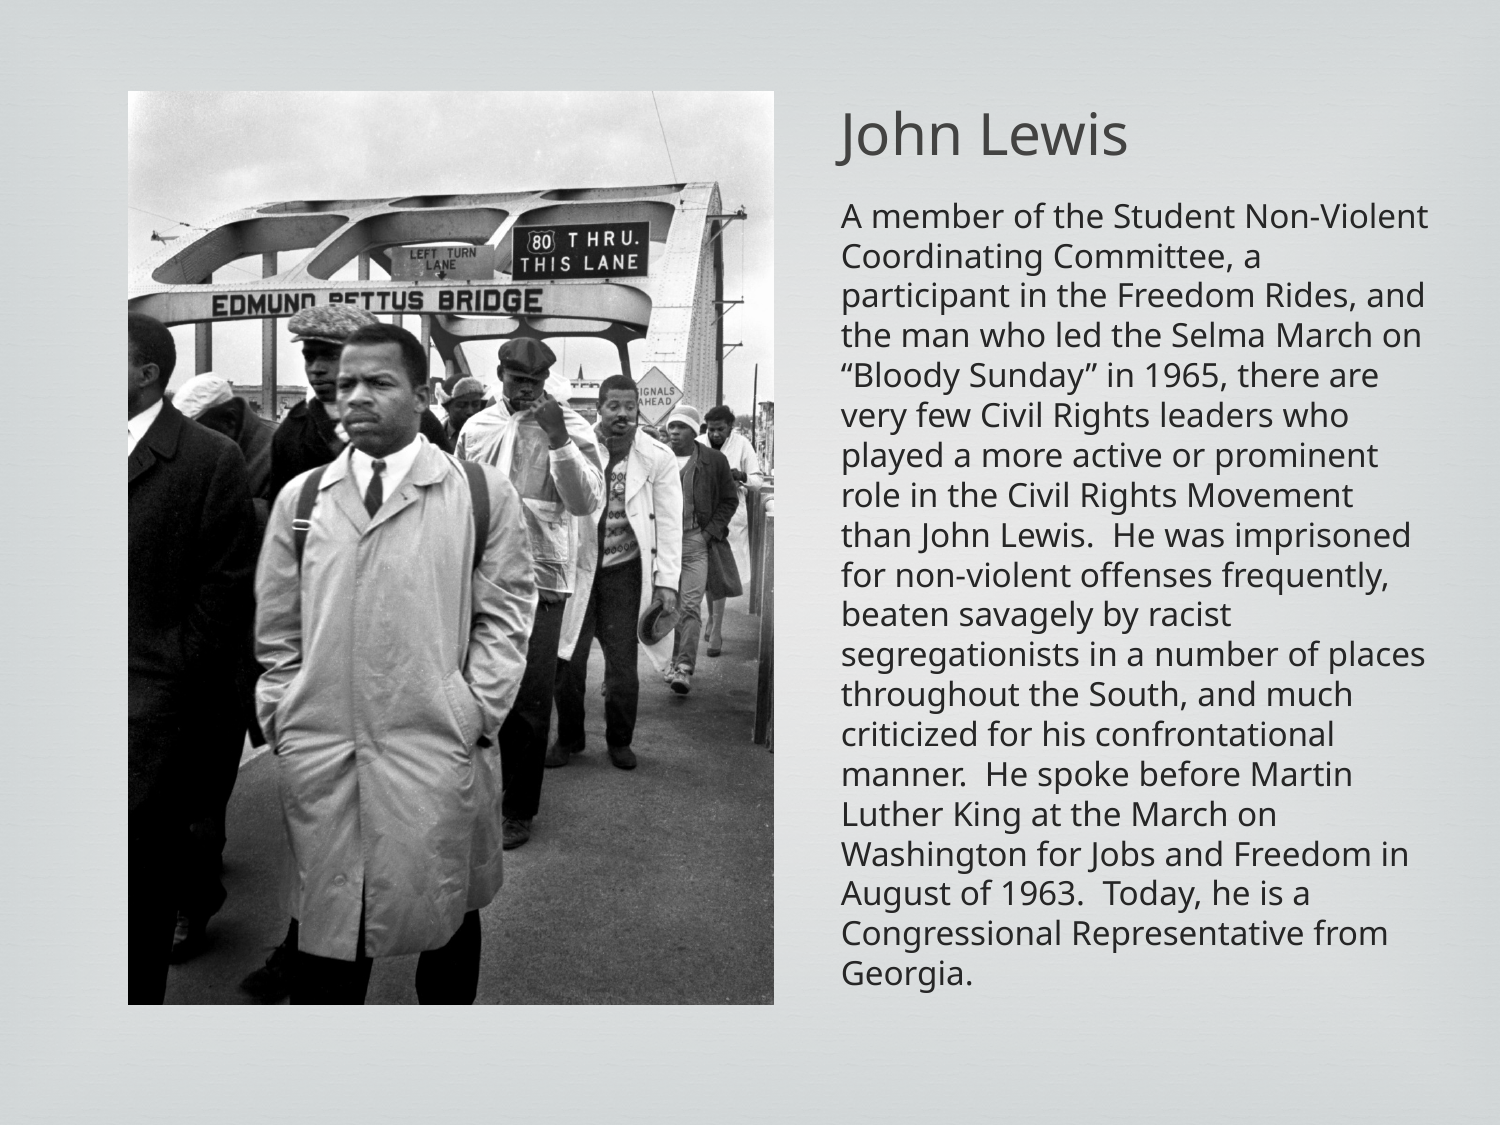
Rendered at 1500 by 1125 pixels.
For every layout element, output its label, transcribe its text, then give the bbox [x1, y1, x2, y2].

list A member of the Student Non-Violent Coordinating Committee, a participant in the Freedom Rides, and the man who led the Selma March on “Bloody Sunday” in 1965, there are very few Civil Rights leaders who played a more active or prominent role in the Civil Rights Movement than John Lewis. He was imprisoned for non-violent offenses frequently, beaten savagely by racist segregationists in a number of places throughout the South, and much criticized for his confrontational manner. He spoke before Martin Luther King at the March on Washington for Jobs and Freedom in August of 1963. Today, he is a Congressional Representative from Georgia. [825, 187, 1450, 1005]
title John Lewis [825, 50, 1387, 175]
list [128, 91, 775, 1006]
